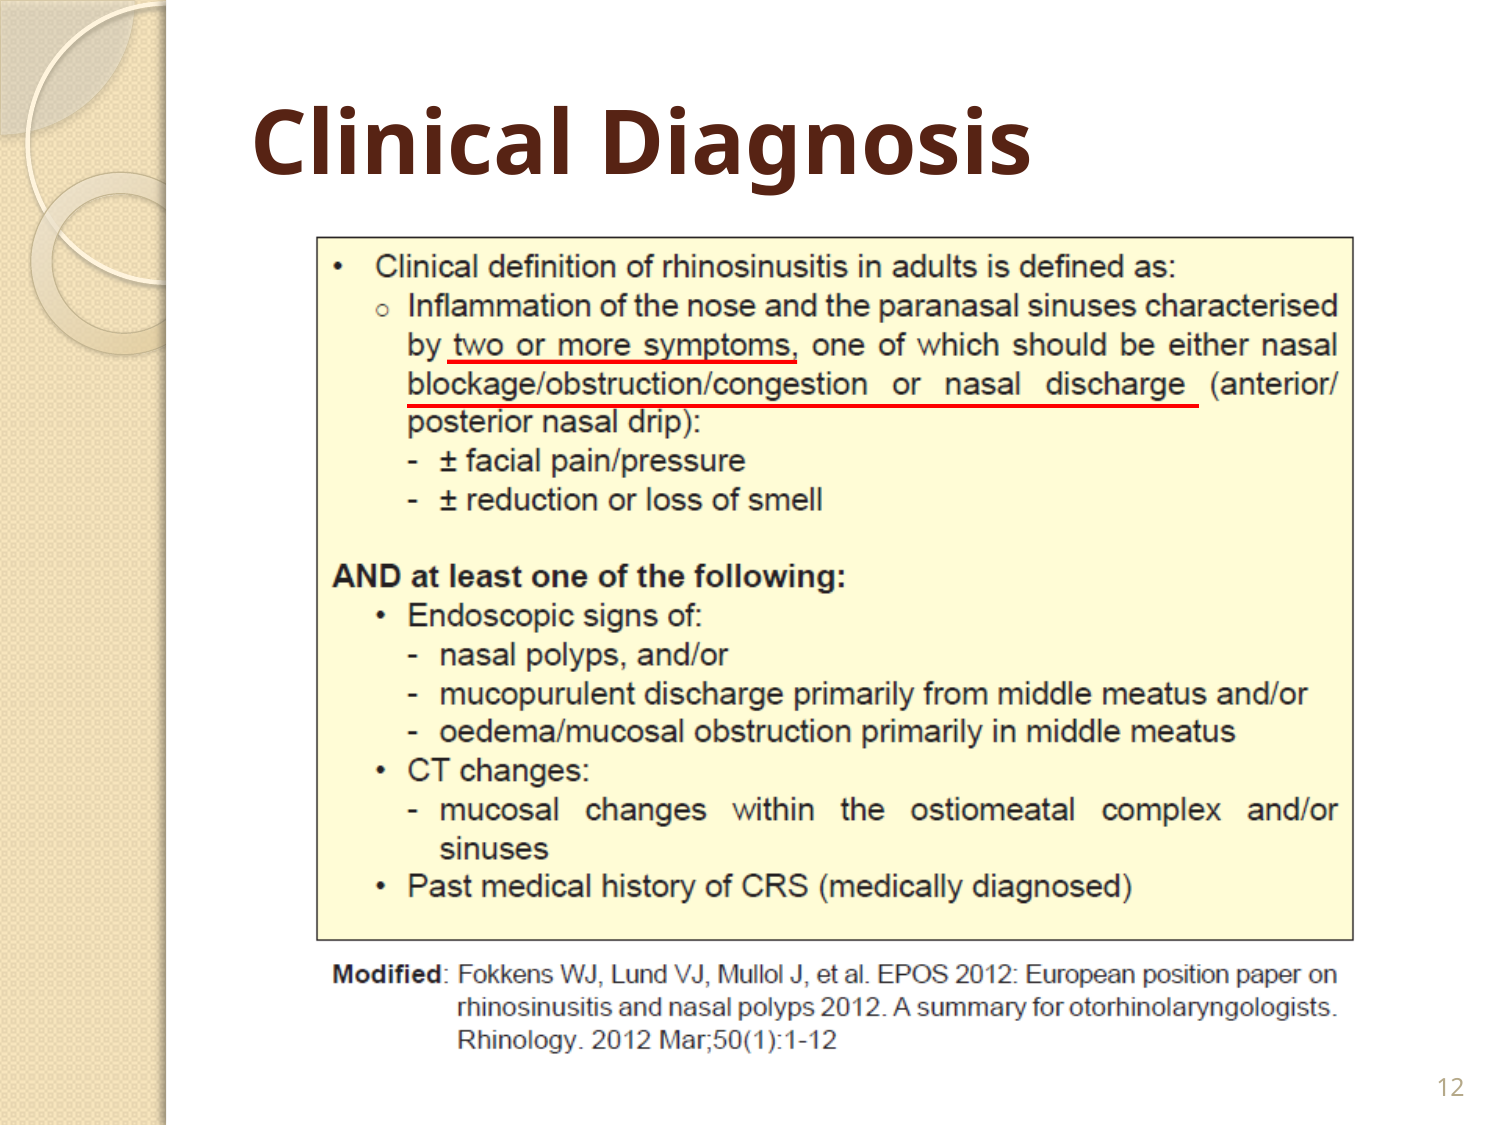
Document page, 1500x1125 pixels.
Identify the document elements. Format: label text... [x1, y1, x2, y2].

title Clinical Diagnosis [235, 45, 1466, 233]
picture [304, 226, 1365, 1071]
slide_number 12 [1413, 1034, 1488, 1113]
